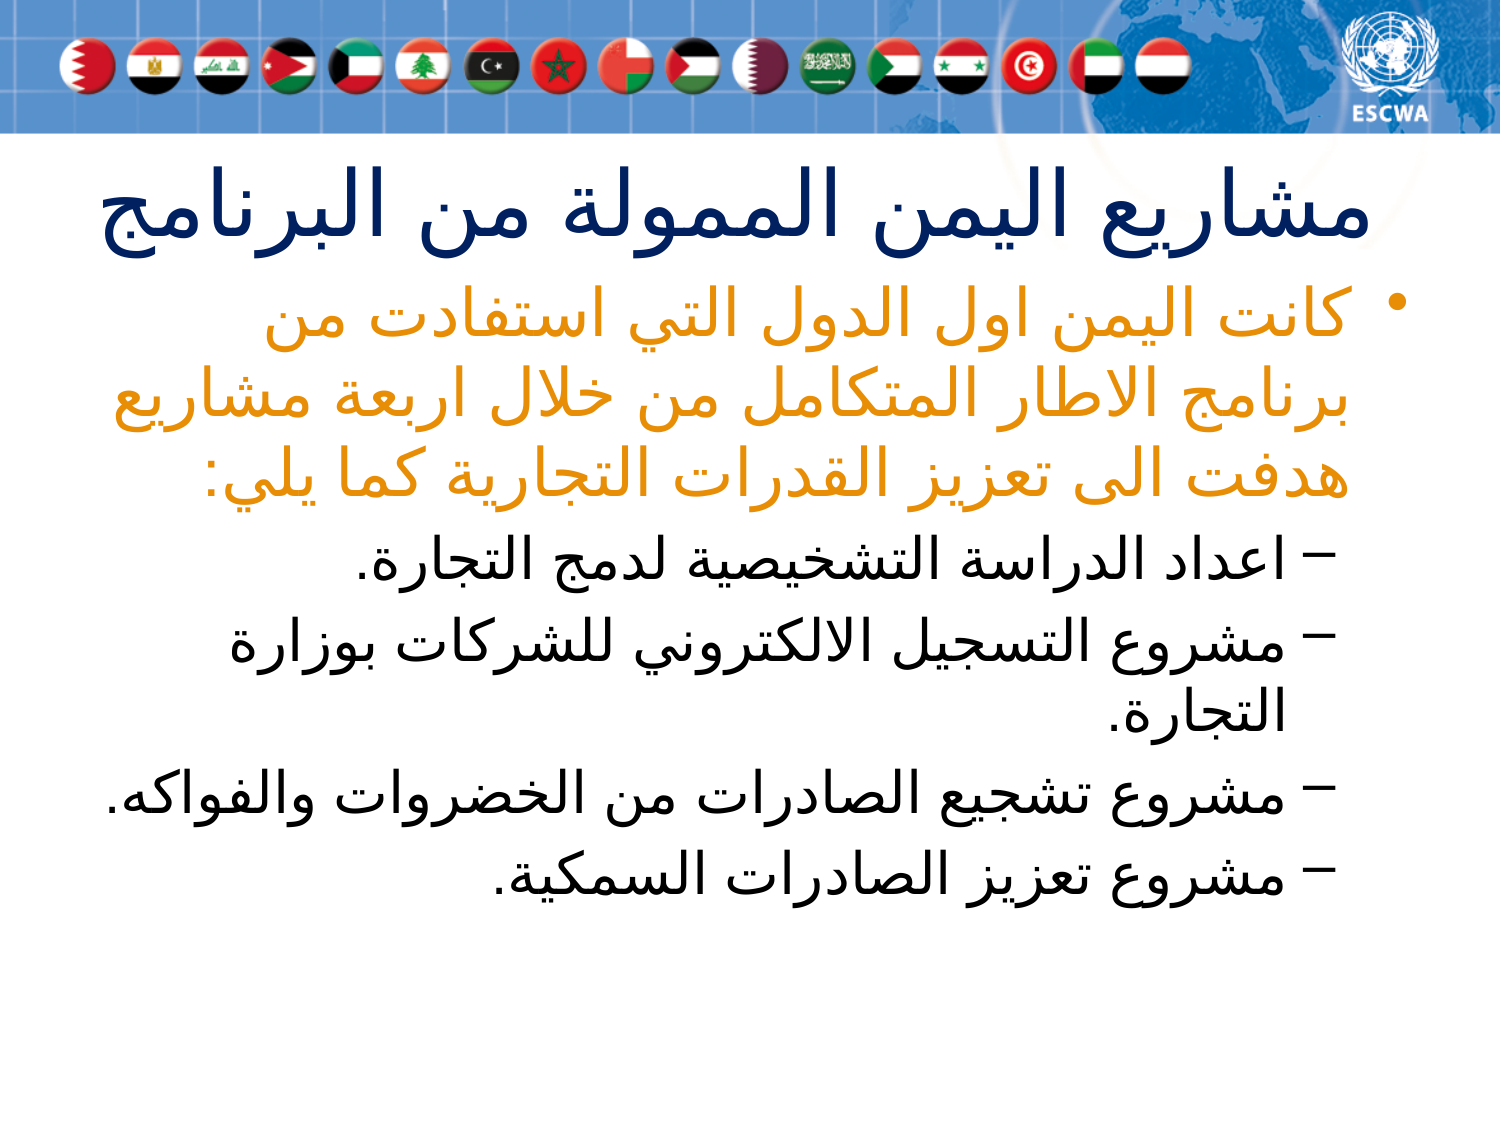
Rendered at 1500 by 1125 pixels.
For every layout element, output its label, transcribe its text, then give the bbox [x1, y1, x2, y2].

list كانت اليمن اول الدول التي استفادت من برنامج الاطار المتكامل من خلال اربعة مشاريع هدفت الى تعزيز القدرات التجارية كما يلي: اعداد الدراسة التشخيصية لدمج التجارة. مشروع التسجيل الالكتروني للشركات بوزارة التجارة. مشروع تشجيع الصادرات من الخضروات والفواكه. مشروع تعزيز الصادرات السمكية. [75, 262, 1425, 1063]
title مشاريع اليمن الممولة من البرنامج [75, 137, 1425, 250]
picture [0, 0, 1500, 1125]
